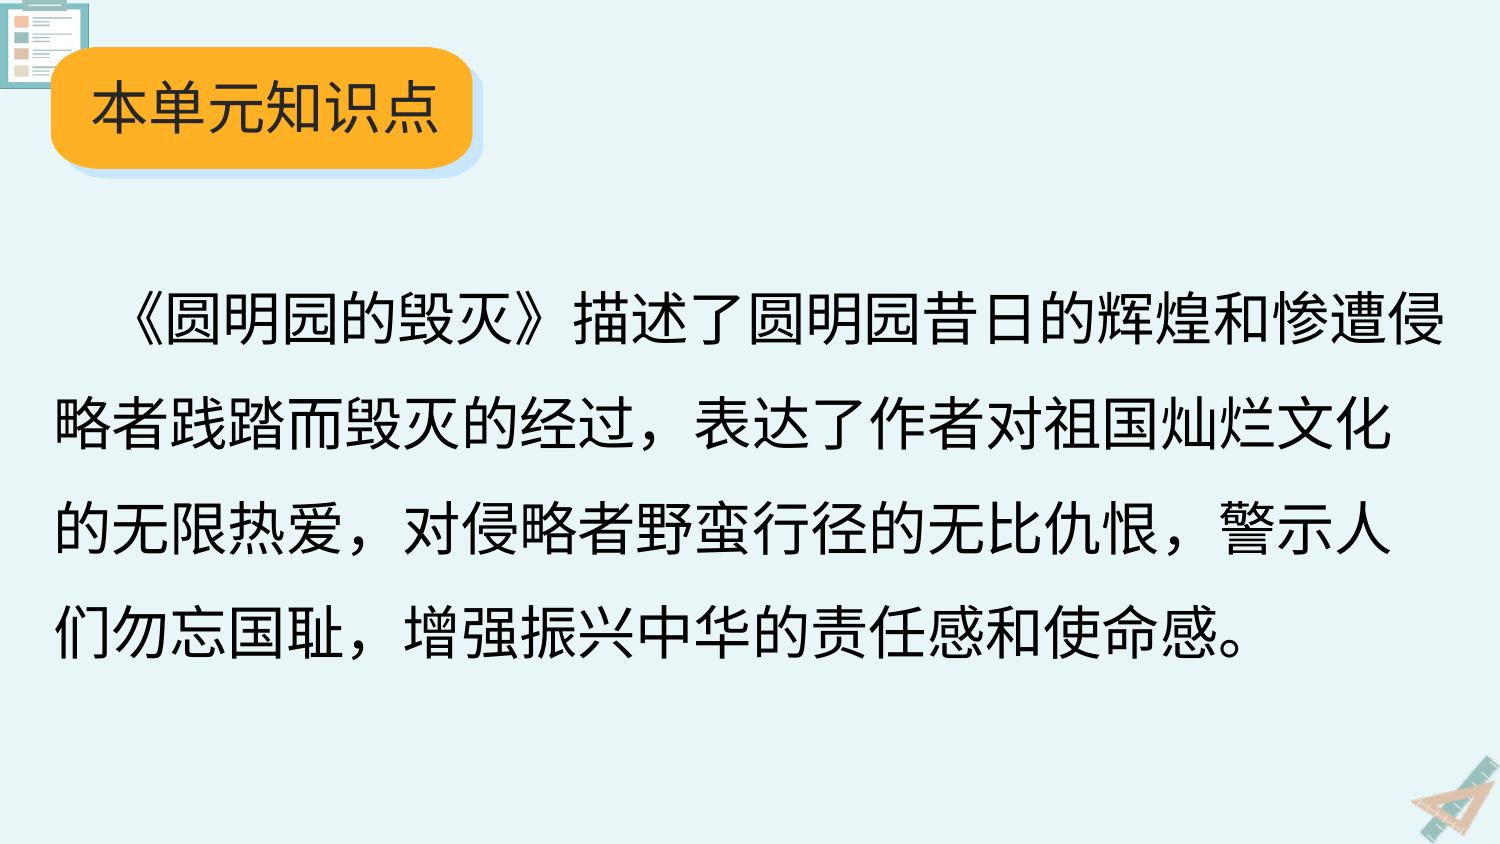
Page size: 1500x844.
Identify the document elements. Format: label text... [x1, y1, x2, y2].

picture [1411, 755, 1500, 844]
picture [0, 0, 483, 179]
text_box 《圆明园的毁灭》描述了圆明园昔日的辉煌和惨遭侵略者践踏而毁灭的经过，表达了作者对祖国灿烂文化的无限热爱，对侵略者野蛮行径的无比仇恨，警示人们勿忘国耻，增强振兴中华的责任感和使命感。 [42, 241, 1458, 673]
